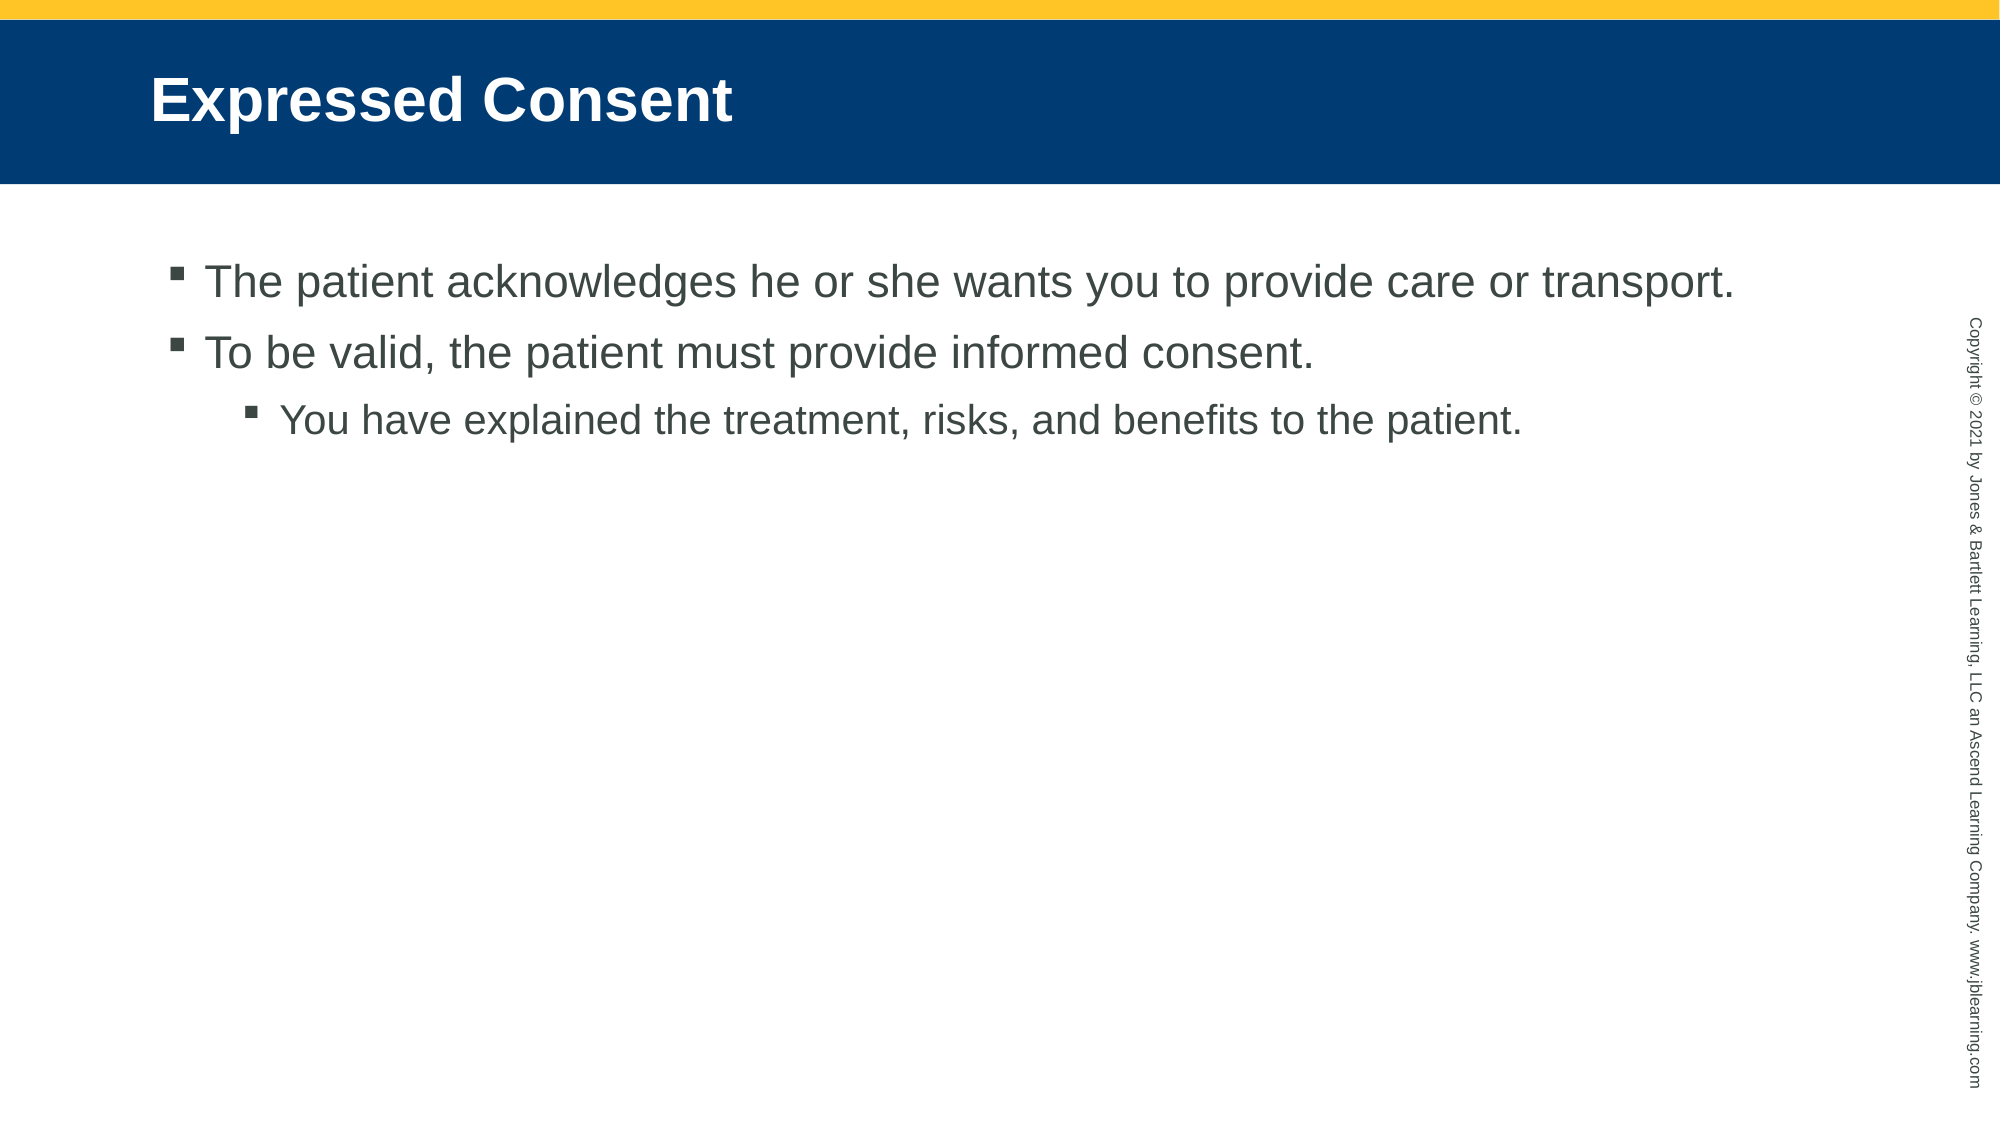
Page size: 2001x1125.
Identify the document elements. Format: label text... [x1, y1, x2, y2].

list The patient acknowledges he or she wants you to provide care or transport. To be valid, the patient must provide informed consent. You have explained the treatment, risks, and benefits to the patient. [151, 244, 1840, 1016]
title Expressed Consent [0, 19, 2000, 185]
